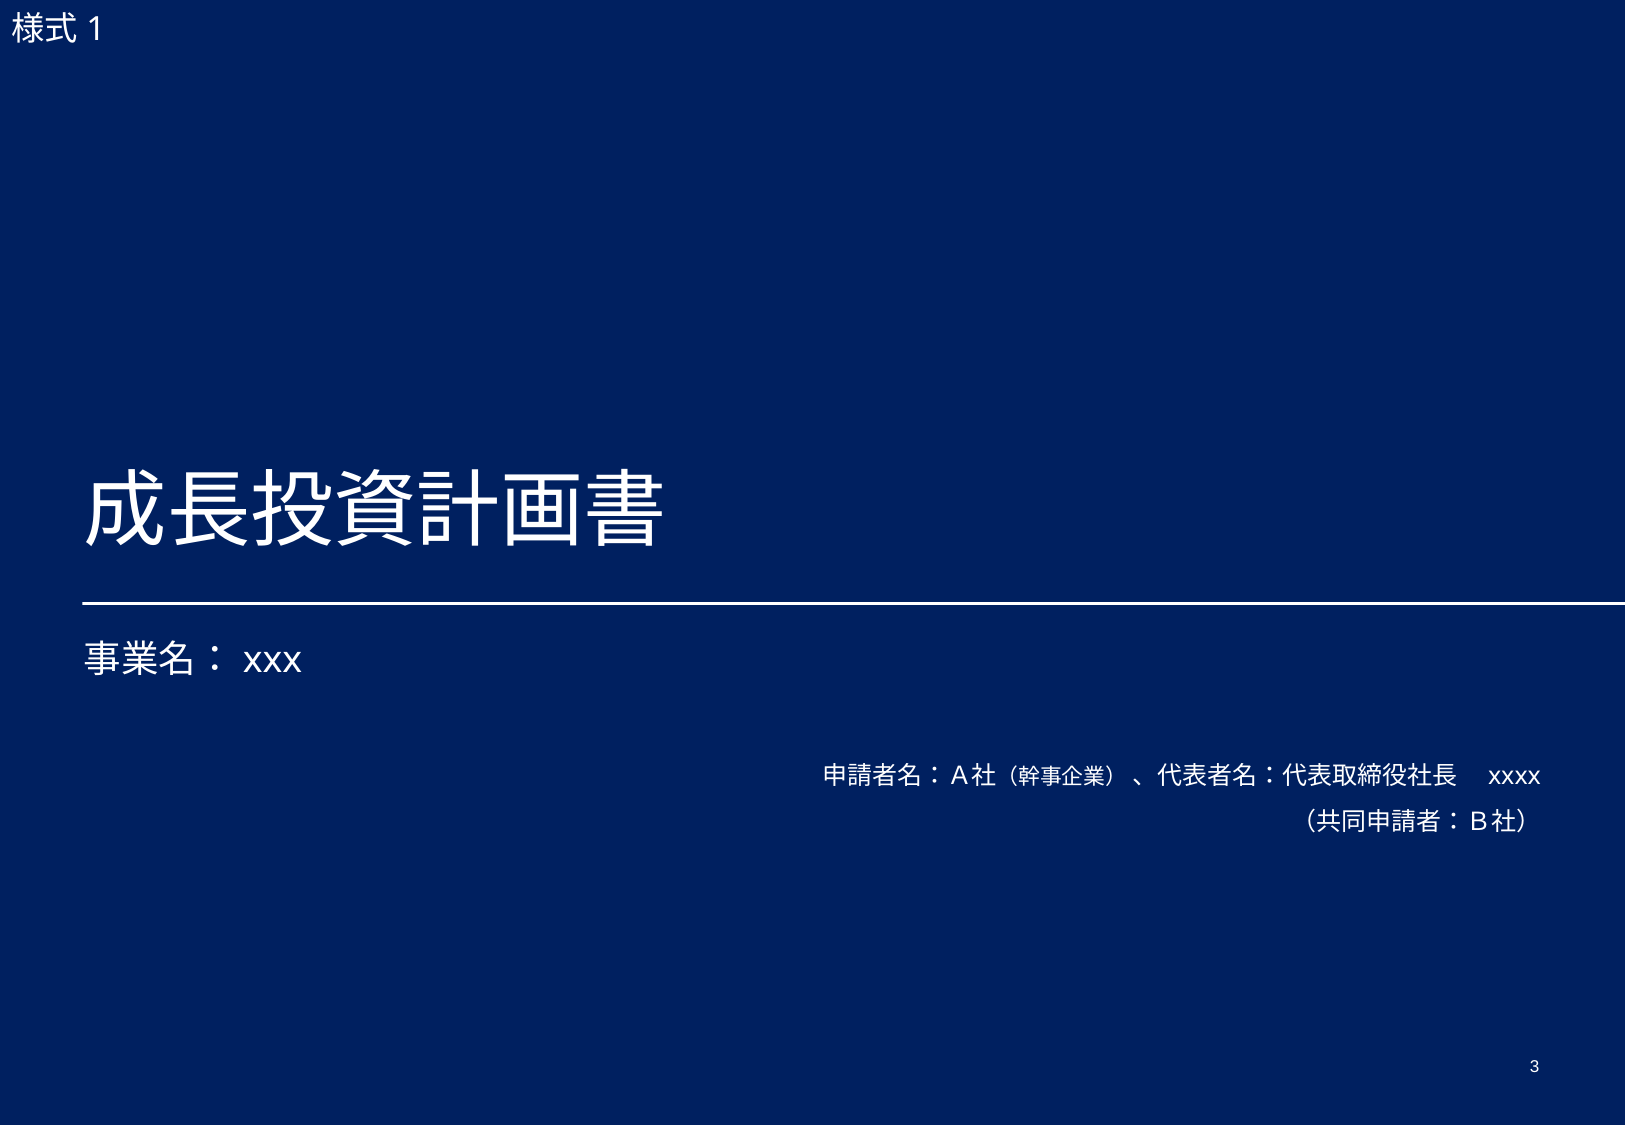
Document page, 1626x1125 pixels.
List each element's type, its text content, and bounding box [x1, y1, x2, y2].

text_box 様式1 [0, 0, 171, 54]
text_box 事業名：xxx [83, 630, 865, 684]
list 申請者名：Ａ社（幹事企業） 、代表者名：代表取締役社長 xxxx [760, 756, 1542, 792]
title 成長投資計画書 [83, 467, 743, 596]
list （共同申請者：Ｂ社） [760, 802, 1542, 838]
